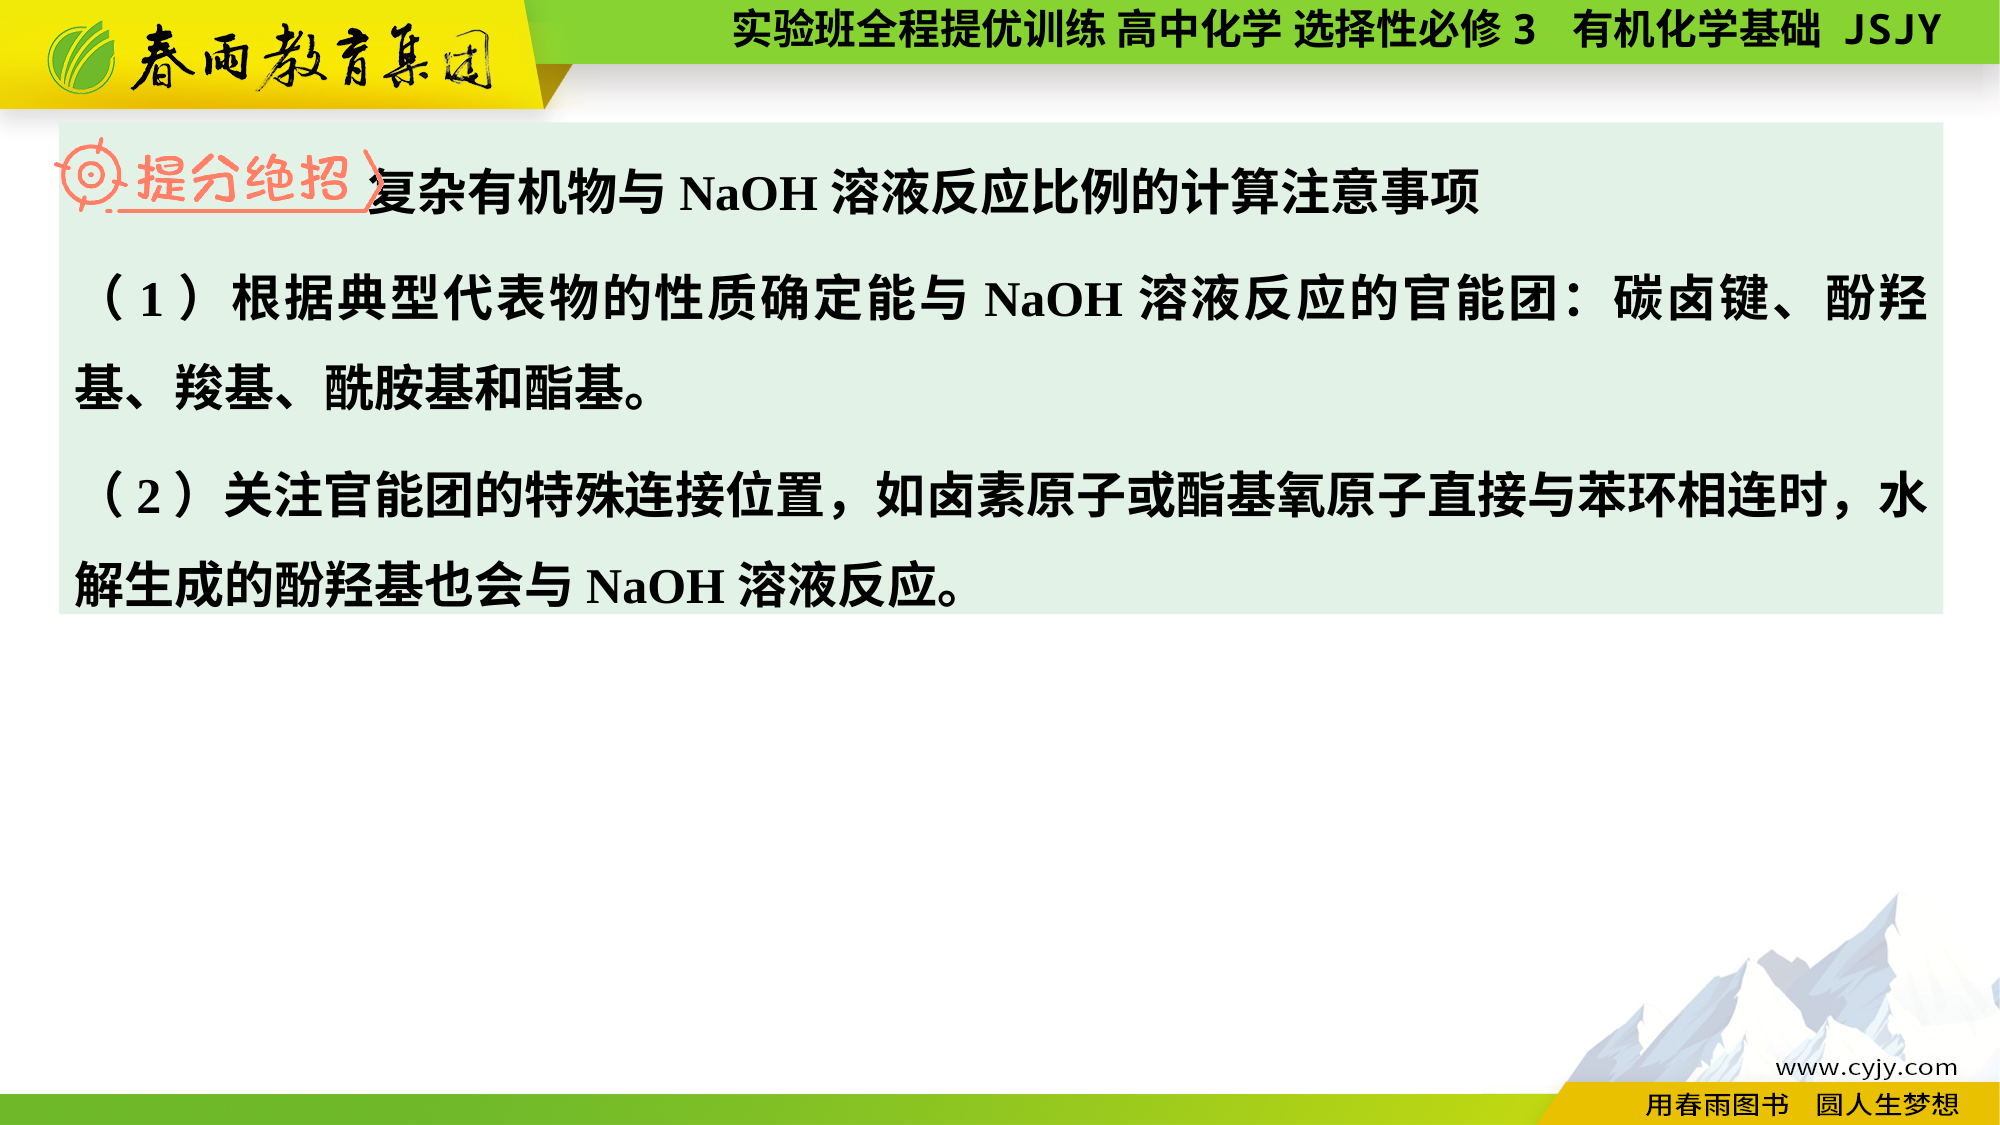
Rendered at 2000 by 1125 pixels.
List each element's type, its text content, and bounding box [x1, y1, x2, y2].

list 复杂有机物与NaOH溶液反应比例的计算注意事项 （1）根据典型代表物的性质确定能与NaOH溶液反应的官能团：碳卤键、酚羟基、羧基、酰胺基和酯基。 （2）关注官能团的特殊连接位置，如卤素原子或酯基氧原子直接与苯环相连时，水解生成的酚羟基也会与NaOH溶液反应。 [59, 122, 1944, 615]
picture [0, 0, 2000, 1125]
